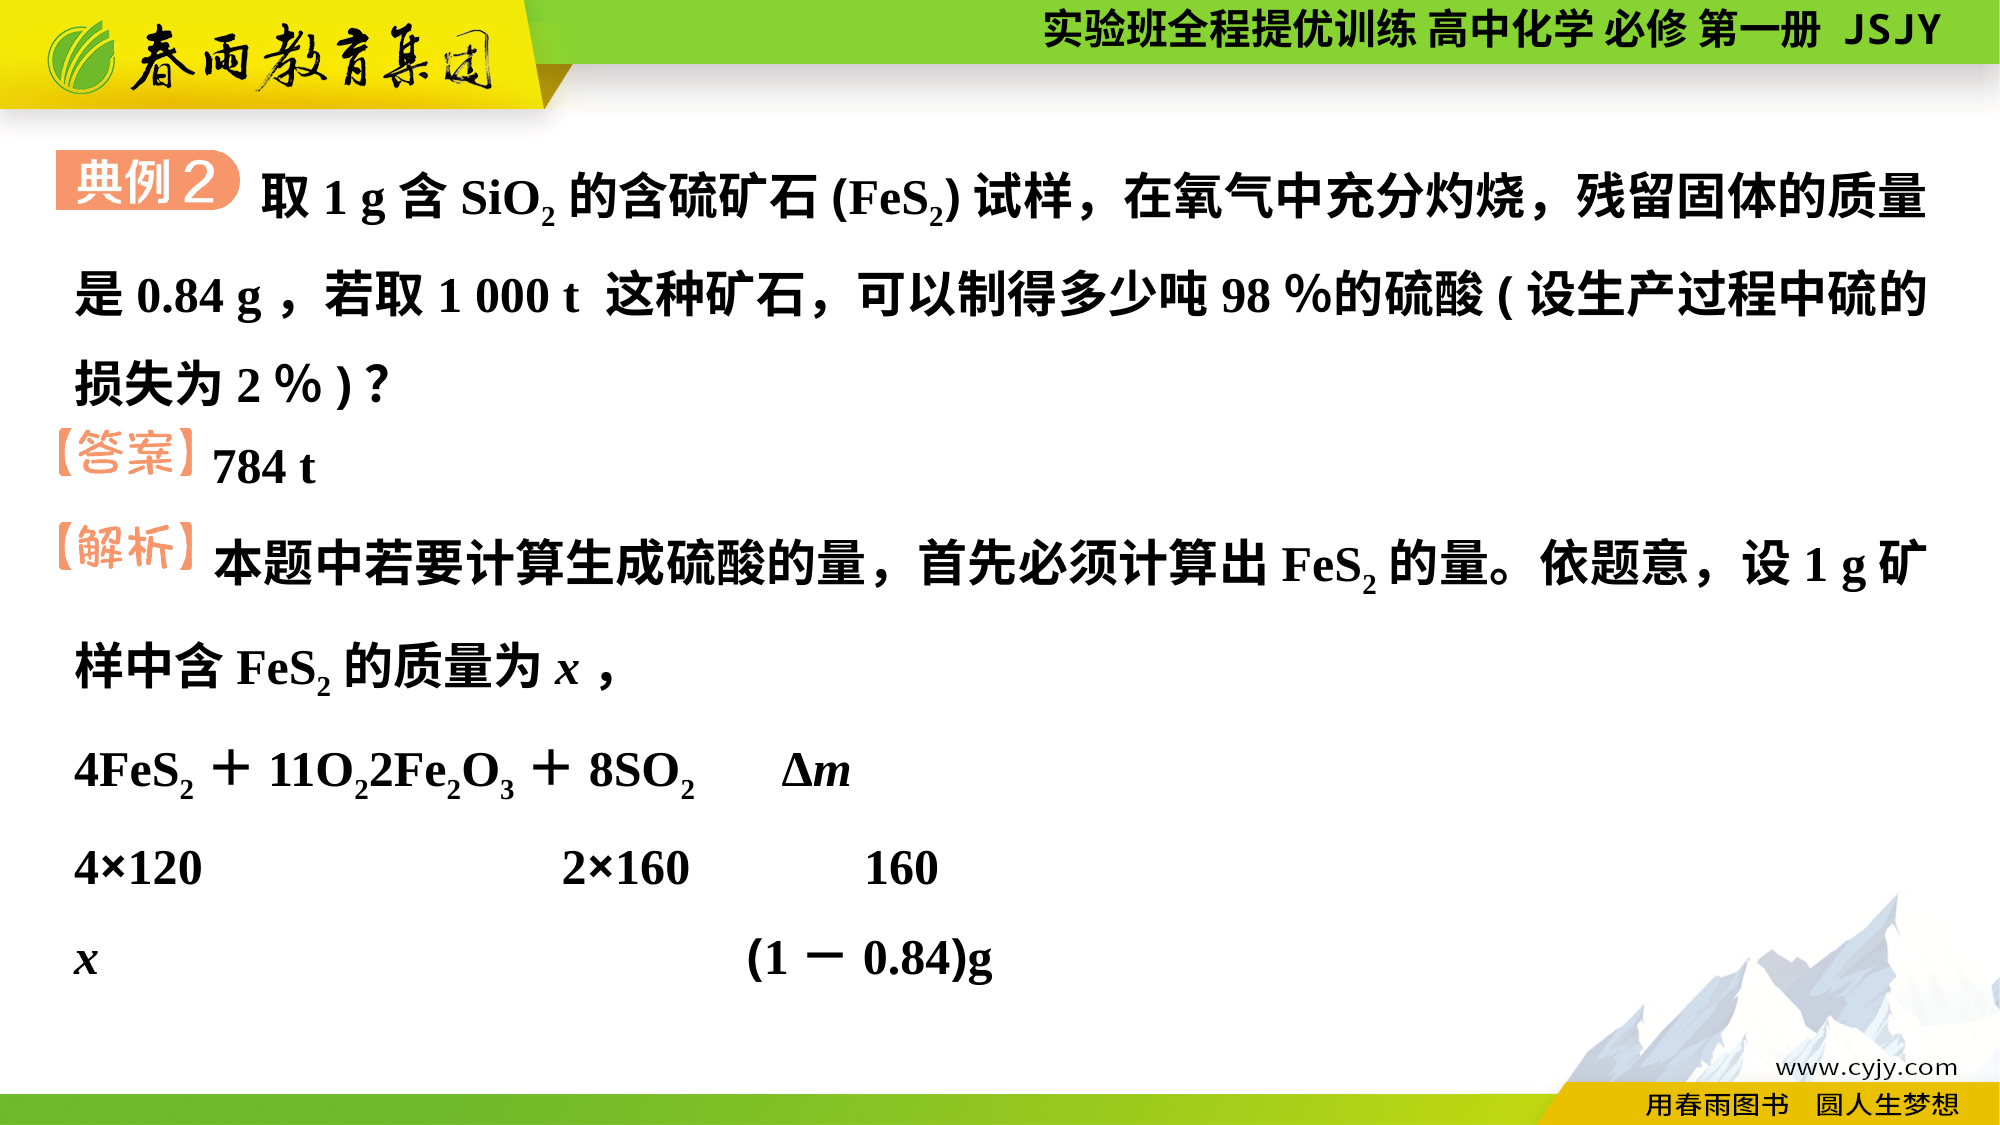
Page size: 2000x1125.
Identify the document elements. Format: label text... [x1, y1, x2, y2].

list 取1 g含SiO2的含硫矿石(FeS2)试样，在氧气中充分灼烧，残留固体的质量是0.84 g，若取1 000 t 这种矿石，可以制得多少吨98％的硫酸(设生产过程中硫的损失为2％)？ [59, 122, 1944, 395]
picture [0, 0, 2000, 1125]
text_box 784 t [59, 395, 1944, 501]
